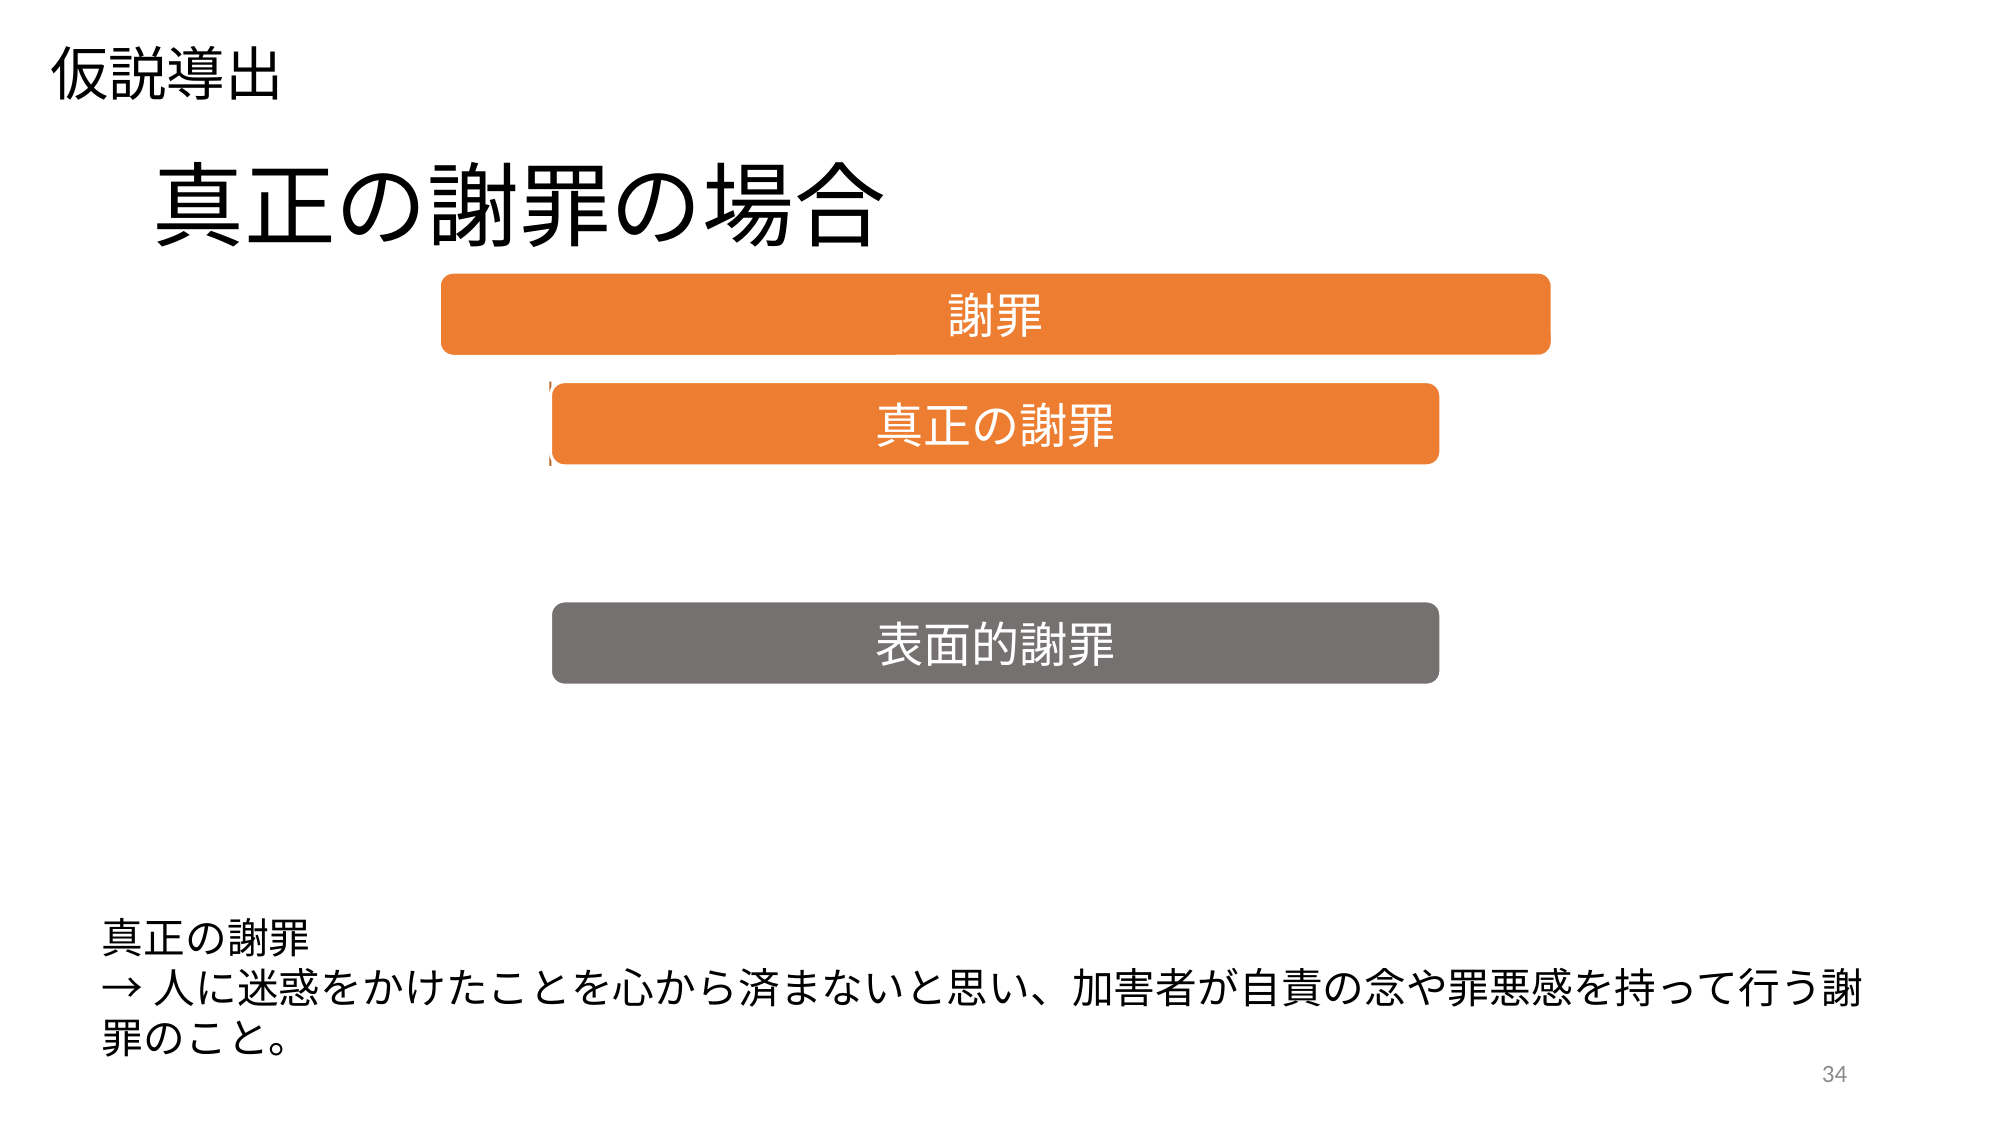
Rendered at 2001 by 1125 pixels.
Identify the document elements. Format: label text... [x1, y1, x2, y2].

slide_number 34 [1412, 1070, 1863, 1103]
text_box 仮説導出 [35, 29, 299, 115]
text_box 真正の謝罪 →人に迷惑をかけたことを心から済まないと思い、加害者が自責の念や罪悪感を持って行う謝罪のこと。 [87, 904, 1880, 1070]
title 真正の謝罪の場合 [137, 101, 1863, 319]
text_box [299, 272, 1692, 905]
